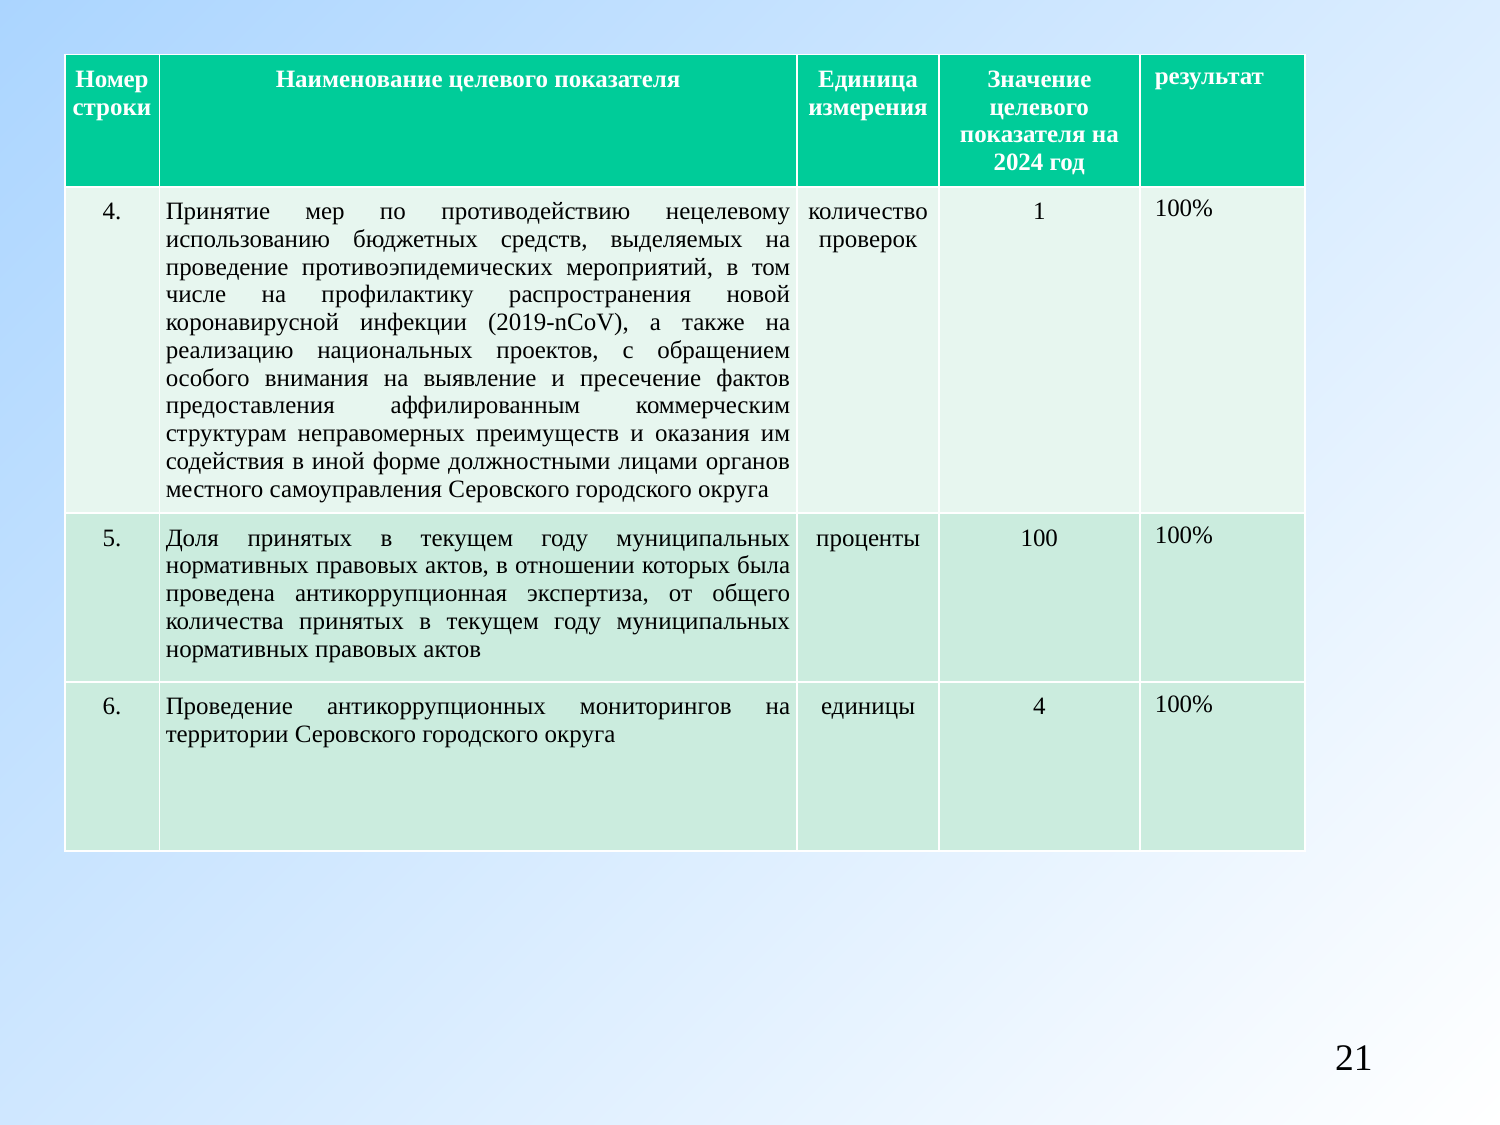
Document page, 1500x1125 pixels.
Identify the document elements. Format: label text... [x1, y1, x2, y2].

table_cell Проведение антикоррупционных мониторингов на территории Серовского городского округа [160, 683, 796, 850]
table_header Номер строки [66, 55, 159, 186]
table_header Наименование целевого показателя [160, 55, 796, 186]
table_cell 5. [66, 514, 159, 681]
table_cell 100% [1141, 188, 1304, 512]
table_cell Доля принятых в текущем году муниципальных нормативных правовых актов, в отношении которых была проведена антикоррупционная экспертиза, от общего количества принятых в текущем году муниципальных нормативных правовых актов [160, 514, 796, 681]
table_cell 100 [940, 514, 1139, 681]
table_cell 100% [1141, 514, 1304, 681]
slide_number 21 [1074, 1025, 1388, 1100]
table_cell 4 [940, 683, 1139, 850]
table_cell Принятие мер по противодействию нецелевому использованию бюджетных средств, выделяемых на проведение противоэпидемических мероприятий, в том числе на профилактику распространения новой коронавирусной инфекции (2019-nCoV), а также на реализацию национальных проектов, с обращением особого внимания на выявление и пресечение фактов предоставления аффилированным коммерческим структурам неправомерных преимуществ и оказания им содействия в иной форме должностными лицами органов местного самоуправления Серовского городского округа [160, 188, 796, 512]
table_cell 100% [1141, 683, 1304, 850]
table_cell 1 [940, 188, 1139, 512]
table_cell количество проверок [798, 188, 938, 512]
table_header Значение целевого показателя на 2024 год [940, 55, 1139, 186]
table_cell единицы [798, 683, 938, 850]
table_cell 6. [66, 683, 159, 850]
table_header Единица измерения [798, 55, 938, 186]
table_header результат [1141, 55, 1304, 186]
table_cell проценты [798, 514, 938, 681]
table_cell 4. [66, 188, 159, 512]
